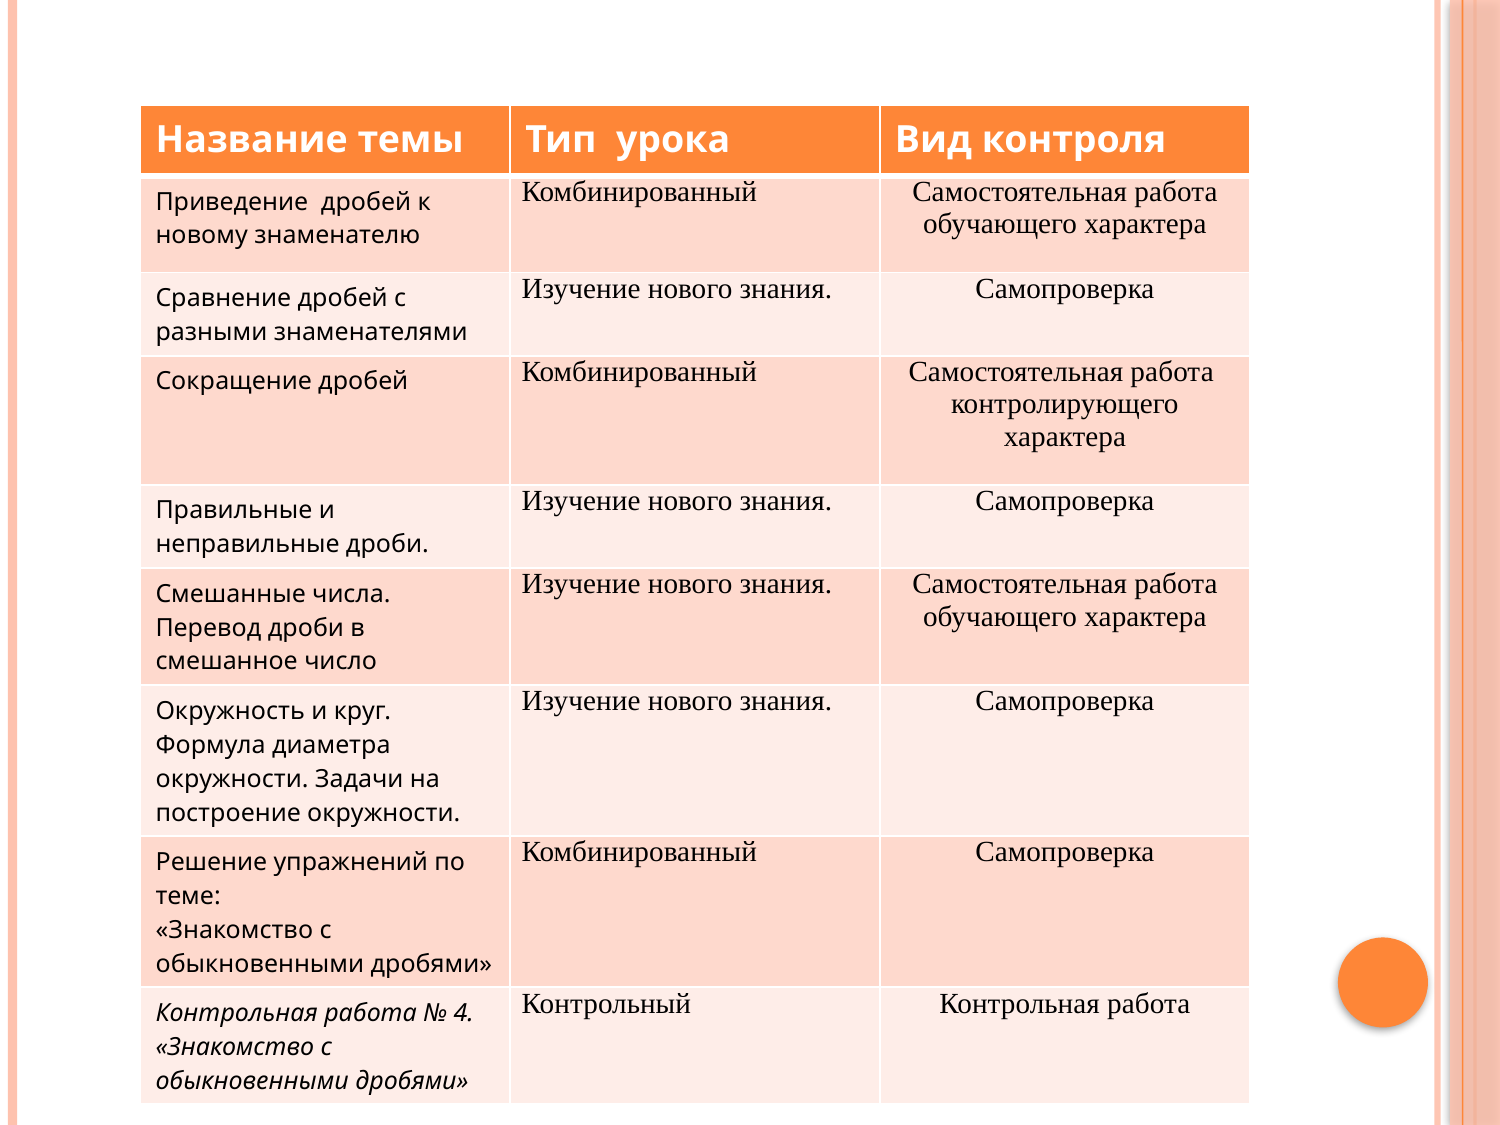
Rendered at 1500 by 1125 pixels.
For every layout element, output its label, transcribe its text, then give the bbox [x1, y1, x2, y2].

table_header Название темы [141, 106, 509, 173]
table_cell Решение упражнений по теме: «Знакомство с обыкновенными дробями» [141, 837, 509, 986]
table_cell Смешанные числа. Перевод дроби в смешанное число [141, 569, 509, 684]
table_cell Окружность и круг. Формула диаметра окружности. Задачи на построение окружности. [141, 686, 509, 835]
table_cell Самостоятельная работа обучающего характера [881, 569, 1249, 684]
table_header Тип урока [511, 106, 879, 173]
table_cell Изучение нового знания. [511, 686, 879, 835]
table_cell Комбинированный [511, 837, 879, 986]
table_cell Самопроверка [881, 273, 1249, 355]
table_cell Сравнение дробей с разными знаменателями [141, 273, 509, 355]
table_cell Самопроверка [881, 837, 1249, 986]
table_cell Правильные и неправильные дроби. [141, 486, 509, 567]
table_cell Приведение дробей к новому знаменателю [141, 179, 509, 272]
table_cell Контрольный [511, 988, 879, 1103]
table_cell Самостоятельная работа обучающего характера [881, 179, 1249, 272]
table_cell Контрольная работа [881, 988, 1249, 1103]
table_cell Самостоятельная работа контролирующего характера [881, 357, 1249, 484]
table_cell Изучение нового знания. [511, 569, 879, 684]
table_cell Самопроверка [881, 686, 1249, 835]
table_header Вид контроля [881, 106, 1249, 173]
table_cell Контрольная работа № 4. «Знакомство с обыкновенными дробями» [141, 988, 509, 1103]
table_cell Изучение нового знания. [511, 273, 879, 355]
table_cell Комбинированный [511, 179, 879, 272]
table_cell Сокращение дробей [141, 357, 509, 484]
table_cell Самопроверка [881, 486, 1249, 567]
table_cell Изучение нового знания. [511, 486, 879, 567]
table_cell Комбинированный [511, 357, 879, 484]
